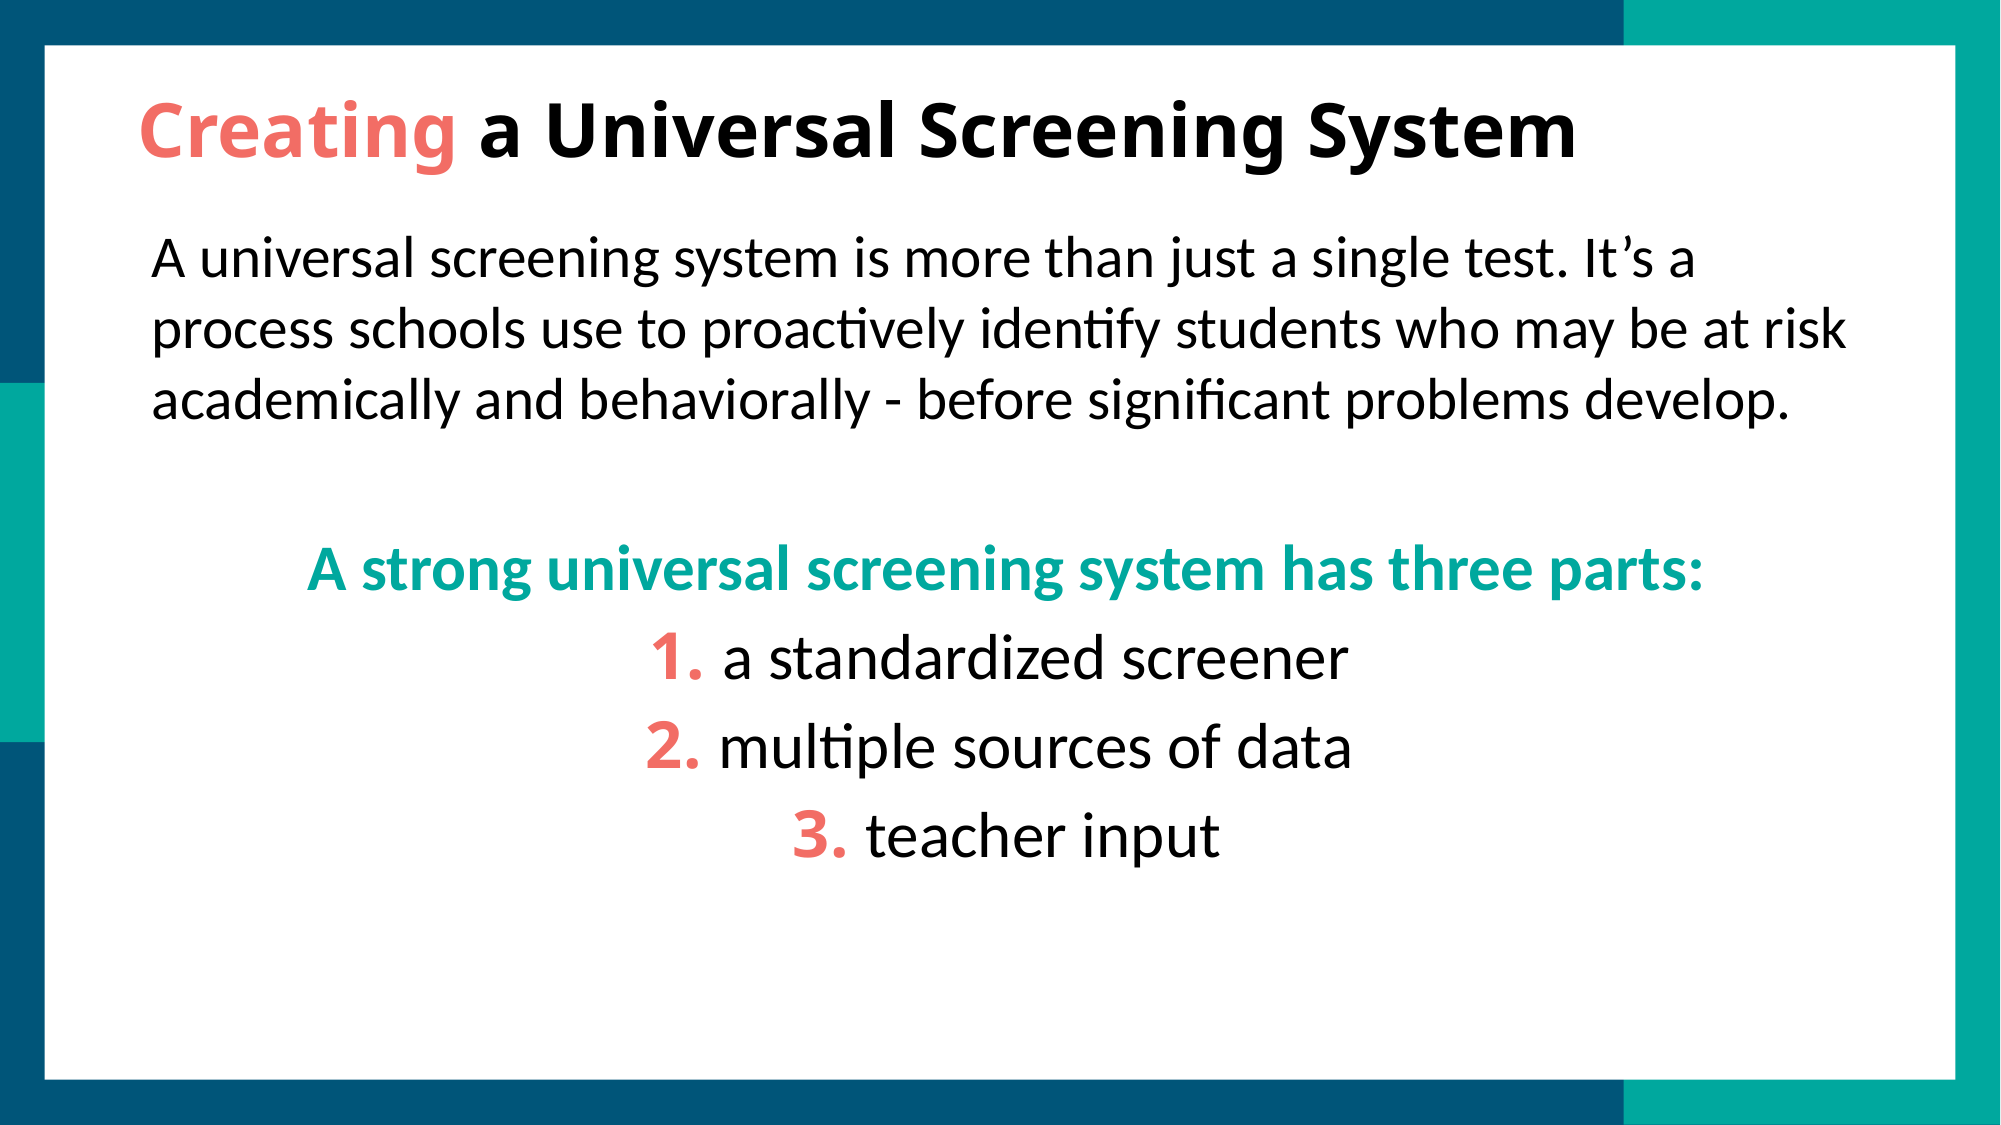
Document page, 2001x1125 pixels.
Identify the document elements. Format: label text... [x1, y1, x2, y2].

list A universal screening system is more than just a single test. It’s a process schools use to proactively identify students who may be at risk academically and behaviorally - before significant problems develop. A strong universal screening system has three parts: 1. a standardized screener 2. multiple sources of data 3. teacher input [137, 217, 1863, 931]
title Creating a Universal Screening System [137, 59, 1863, 195]
